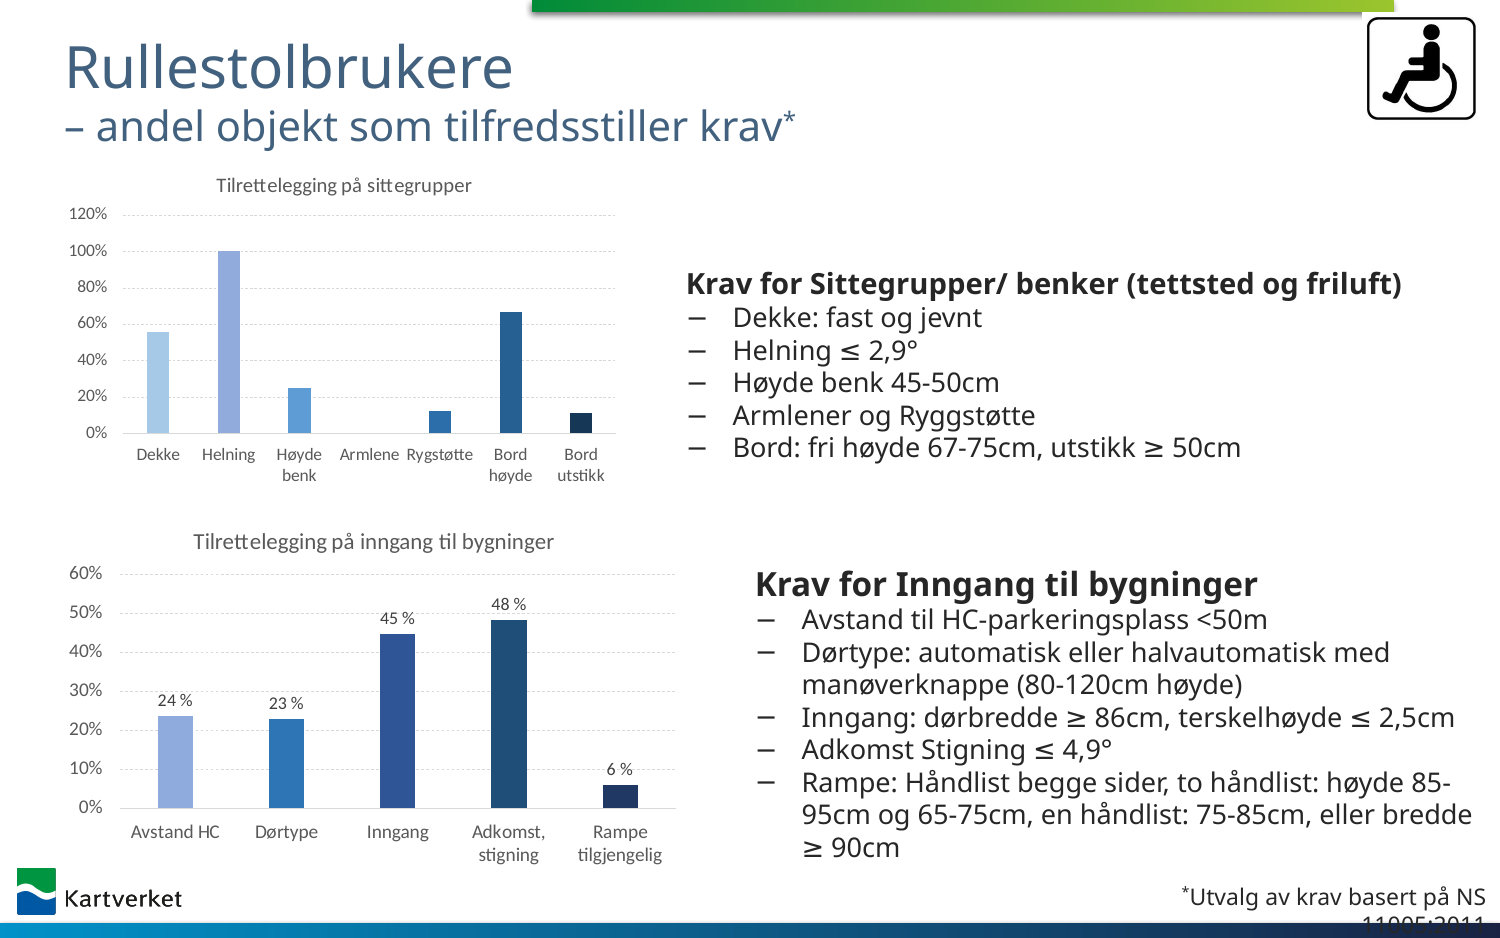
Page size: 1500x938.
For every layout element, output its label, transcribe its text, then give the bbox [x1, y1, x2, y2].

picture [1362, 12, 1481, 126]
text_box Krav for Sittegrupper/ benker (tettsted og friluft) Dekke: fast og jevnt Helning ≤ 2,9° Høyde benk 45-50cm Armlener og Ryggstøtte Bord: fri høyde 67-75cm, utstikk ≥ 50cm [670, 258, 1418, 471]
text_box Rullestolbrukere – andel objekt som tilfredsstiller krav* [49, 25, 1431, 158]
picture [62, 520, 687, 874]
text_box *Utvalg av krav basert på NS 11005:2011 [1068, 873, 1500, 938]
picture [62, 166, 626, 492]
text_box Krav for Inngang til bygninger Avstand til HC-parkeringsplass <50m Dørtype: automatisk eller halvautomatisk med manøverknappe (80-120cm høyde) Inngang: dørbredde ≥ 86cm, terskelhøyde ≤ 2,5cm Adkomst Stigning ≤ 4,9° Rampe: Håndlist begge sider, to håndlist: høyde 85-95cm og 65-75cm, en håndlist: 75-85cm, eller bredde ≥ 90cm [740, 555, 1491, 870]
